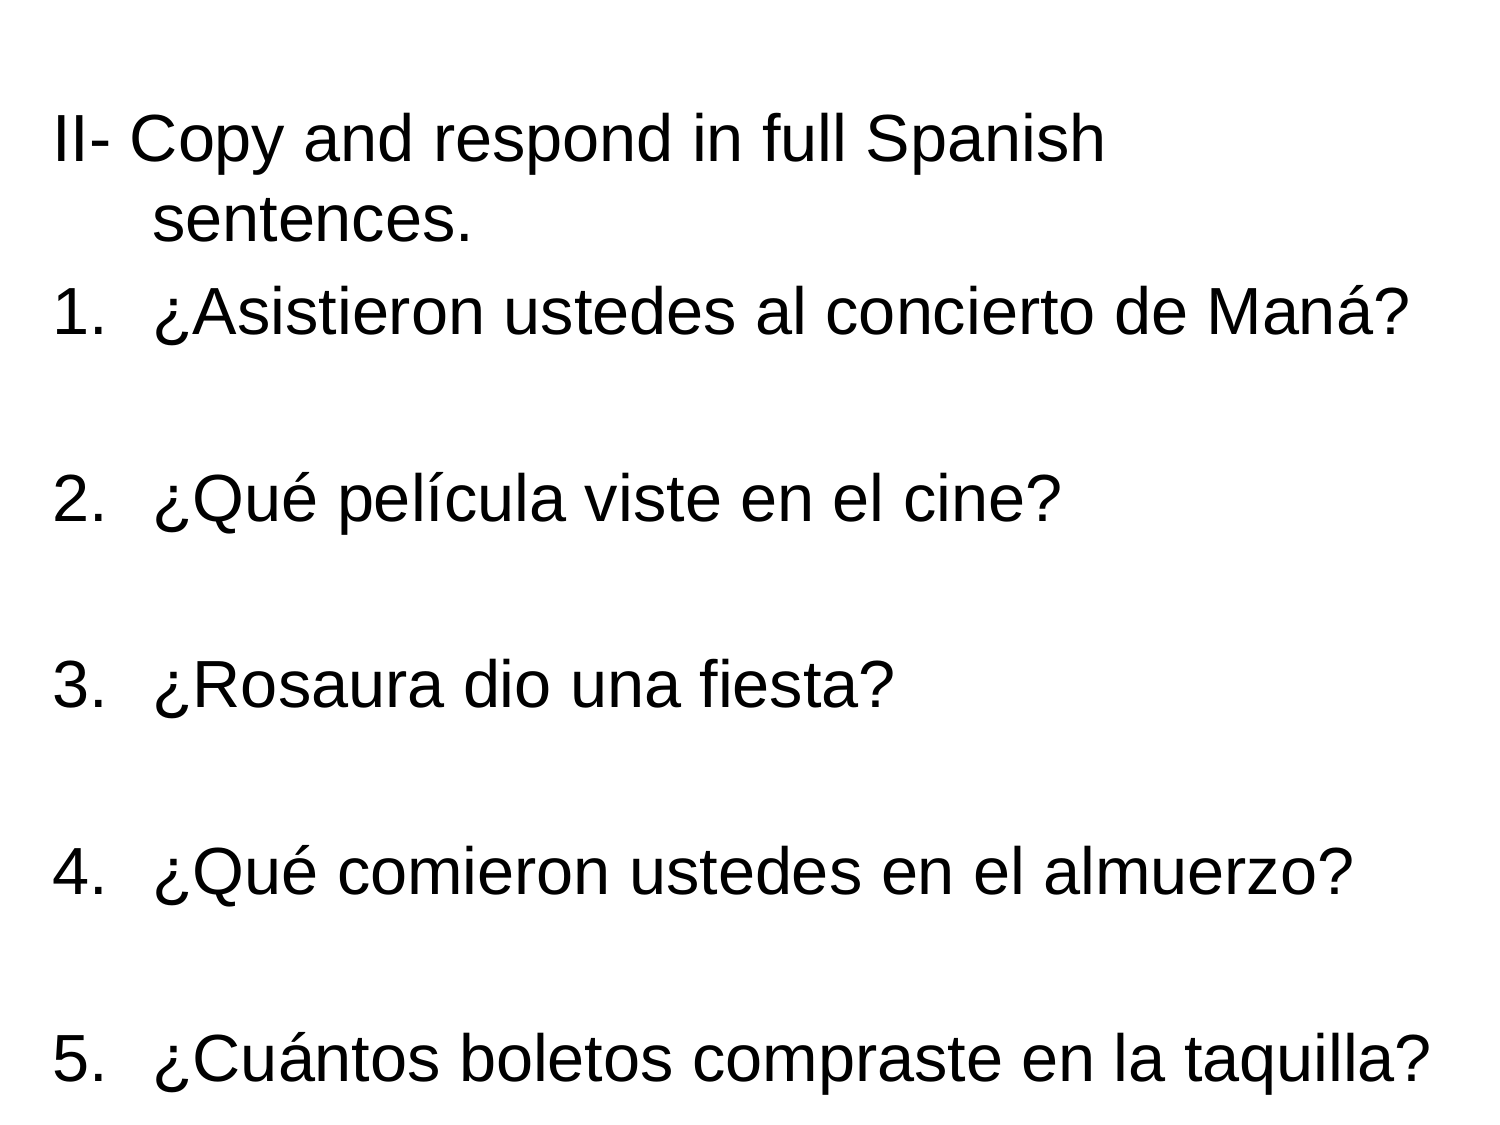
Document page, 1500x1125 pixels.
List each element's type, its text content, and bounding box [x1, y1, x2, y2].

text_box II- Copy and respond in full Spanish sentences. ¿Asistieron ustedes al concierto de Maná? ¿Qué película viste en el cine? ¿Rosaura dio una fiesta? ¿Qué comieron ustedes en el almuerzo? ¿Cuántos boletos compraste en la taquilla? [37, 87, 1463, 1075]
